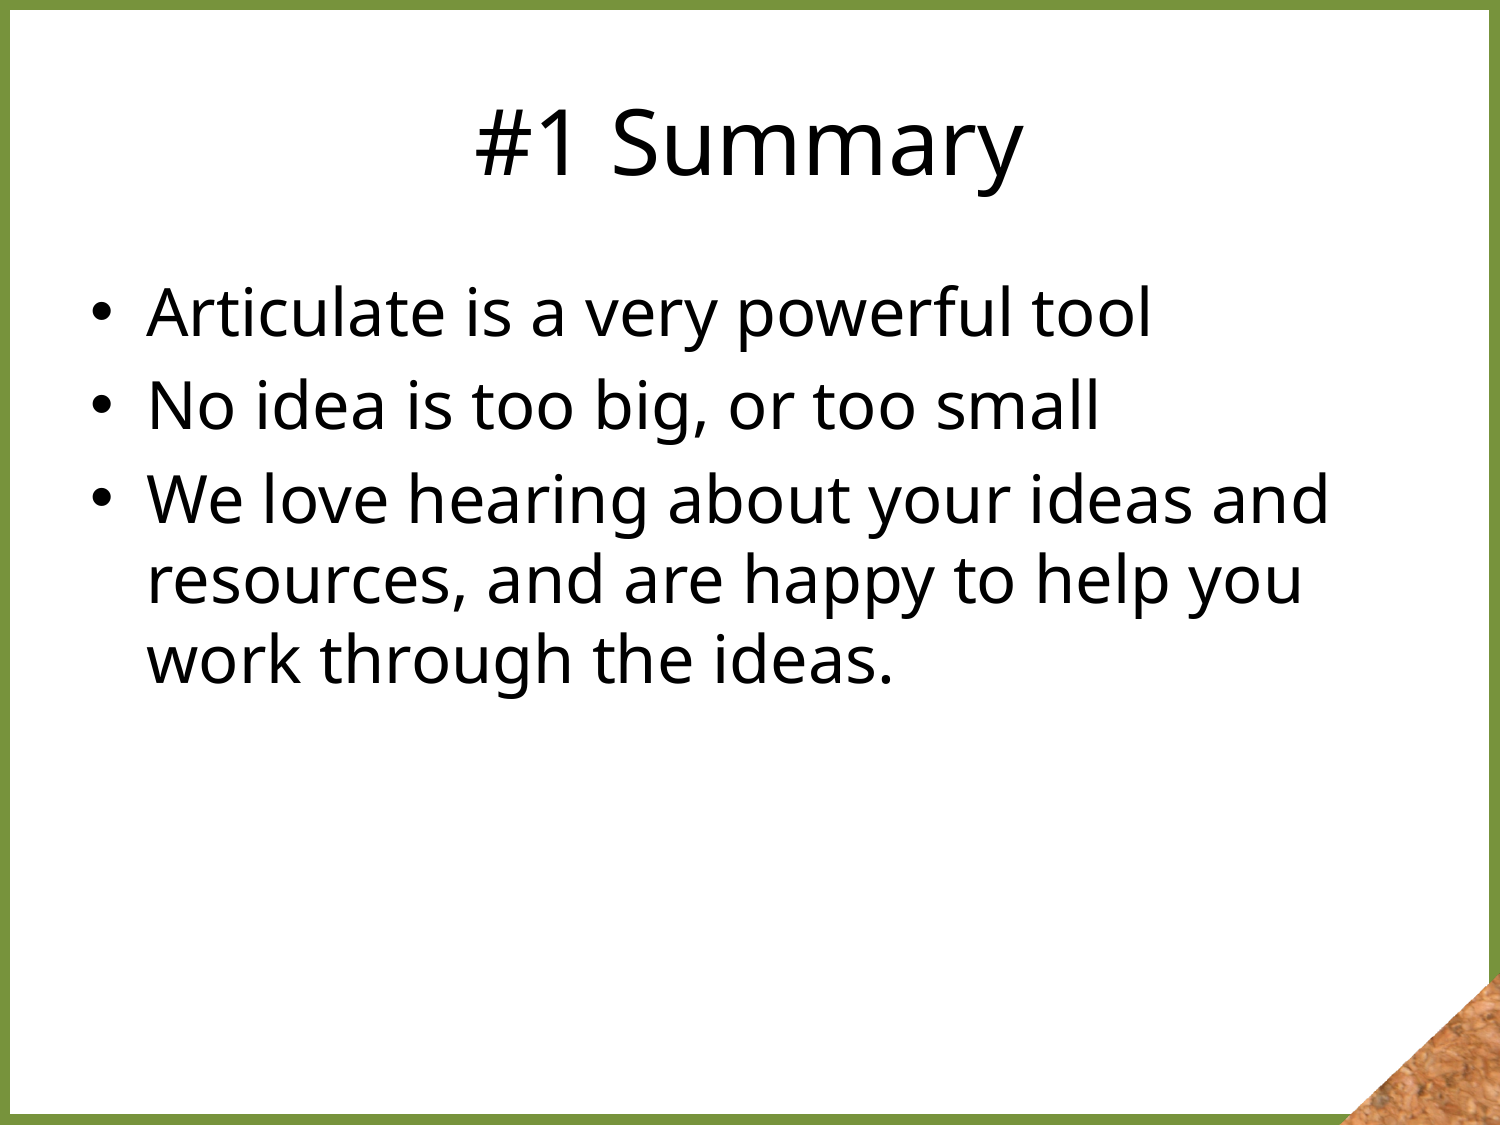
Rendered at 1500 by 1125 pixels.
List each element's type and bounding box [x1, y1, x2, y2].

picture [1328, 962, 1500, 1125]
text_box [0, 0, 1500, 1125]
